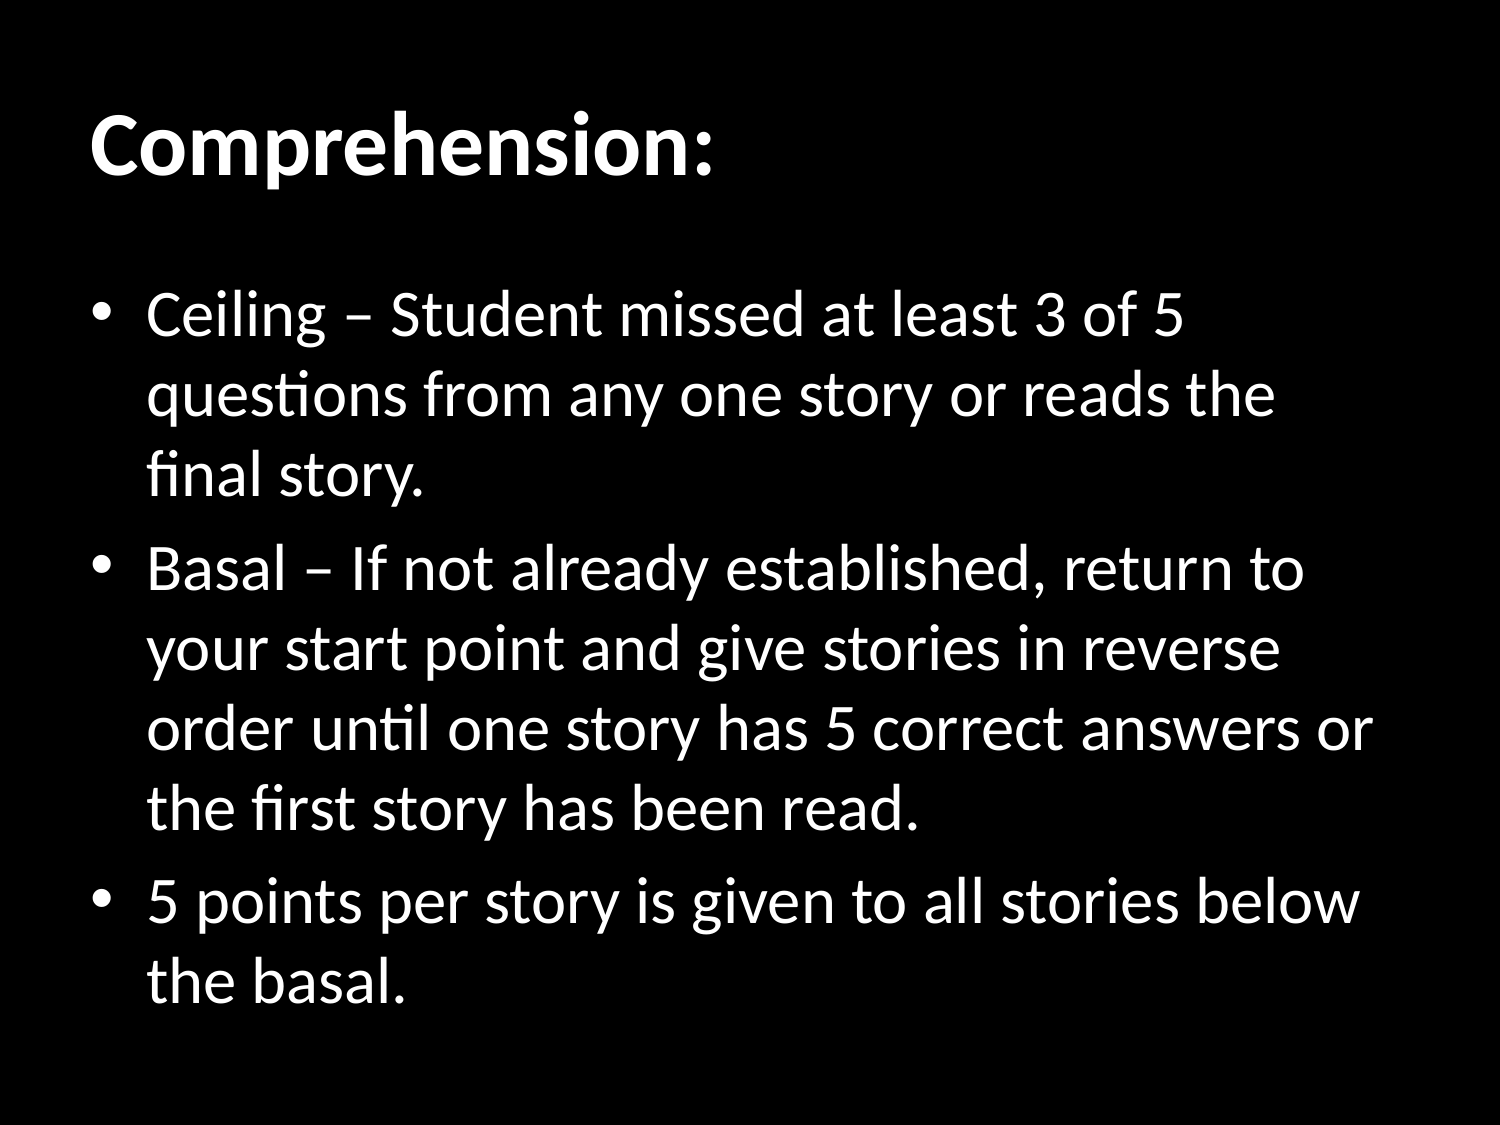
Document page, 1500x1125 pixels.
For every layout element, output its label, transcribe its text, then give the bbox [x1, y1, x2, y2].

title Comprehension: [75, 45, 1425, 233]
list Ceiling – Student missed at least 3 of 5 questions from any one story or reads the final story. Basal – If not already established, return to your start point and give stories in reverse order until one story has 5 correct answers or the first story has been read. 5 points per story is given to all stories below the basal. [75, 262, 1425, 1075]
